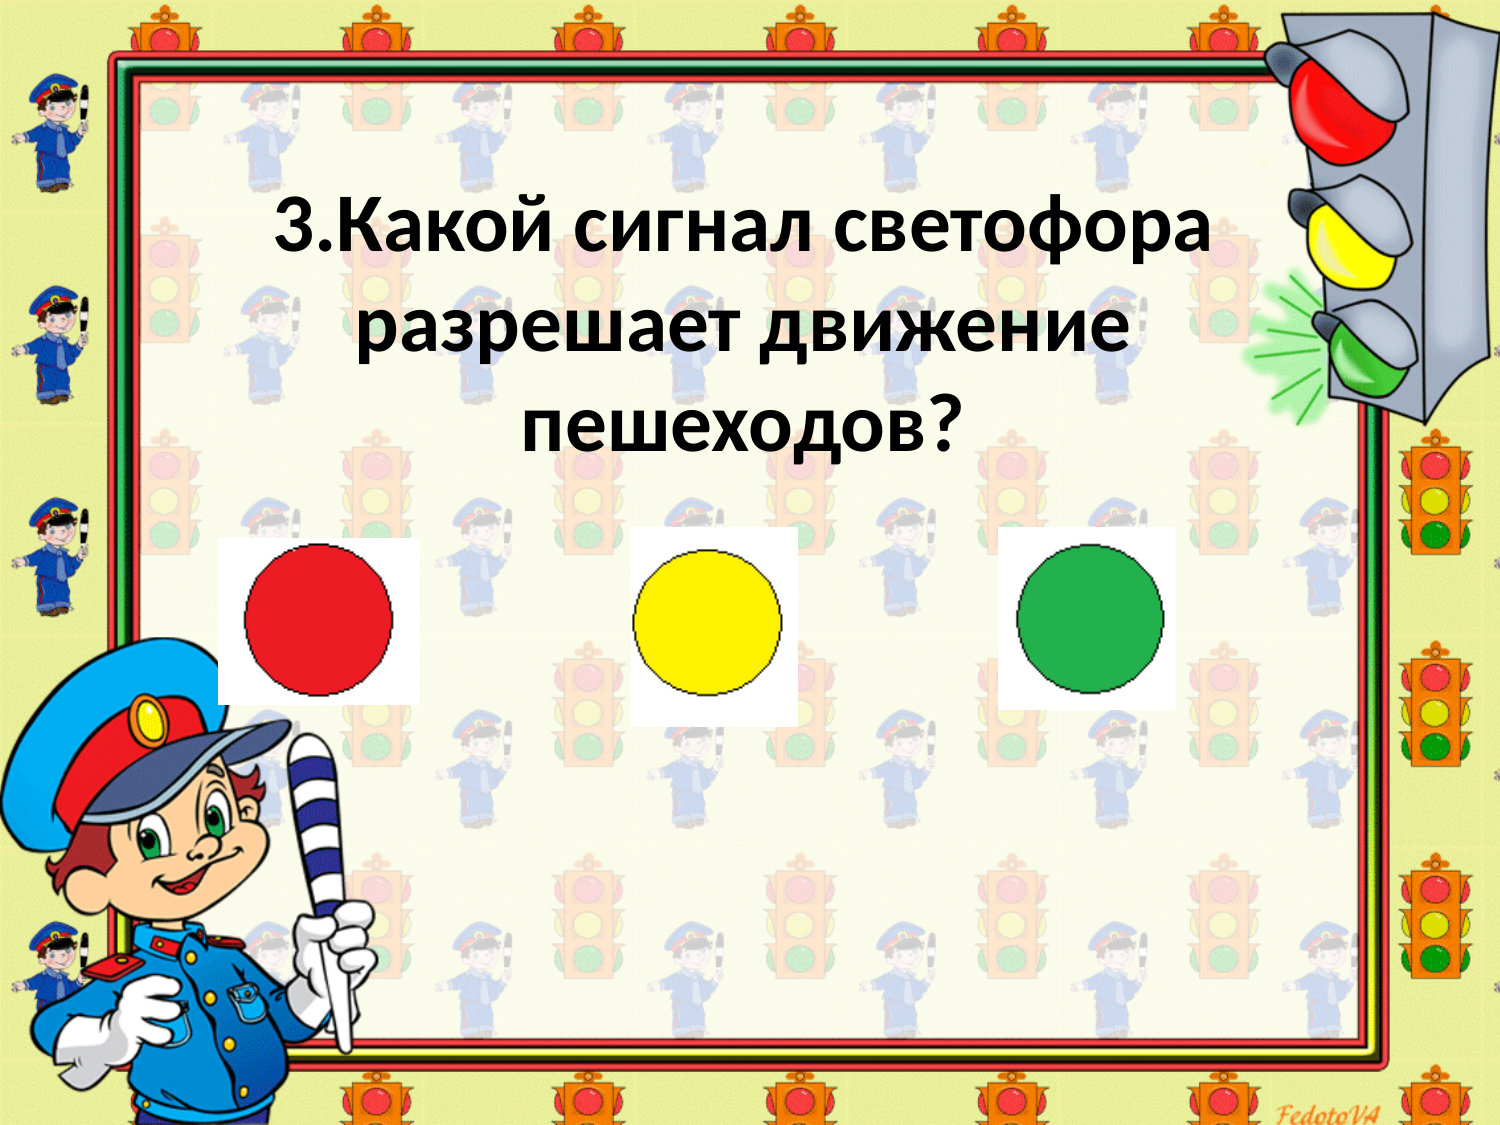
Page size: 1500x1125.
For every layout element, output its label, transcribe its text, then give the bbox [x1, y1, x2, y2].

picture [0, 0, 1500, 1125]
subtitle 3.Какой сигнал светофора разрешает движение пешеходов? [218, 160, 1269, 449]
title [112, 349, 1388, 591]
